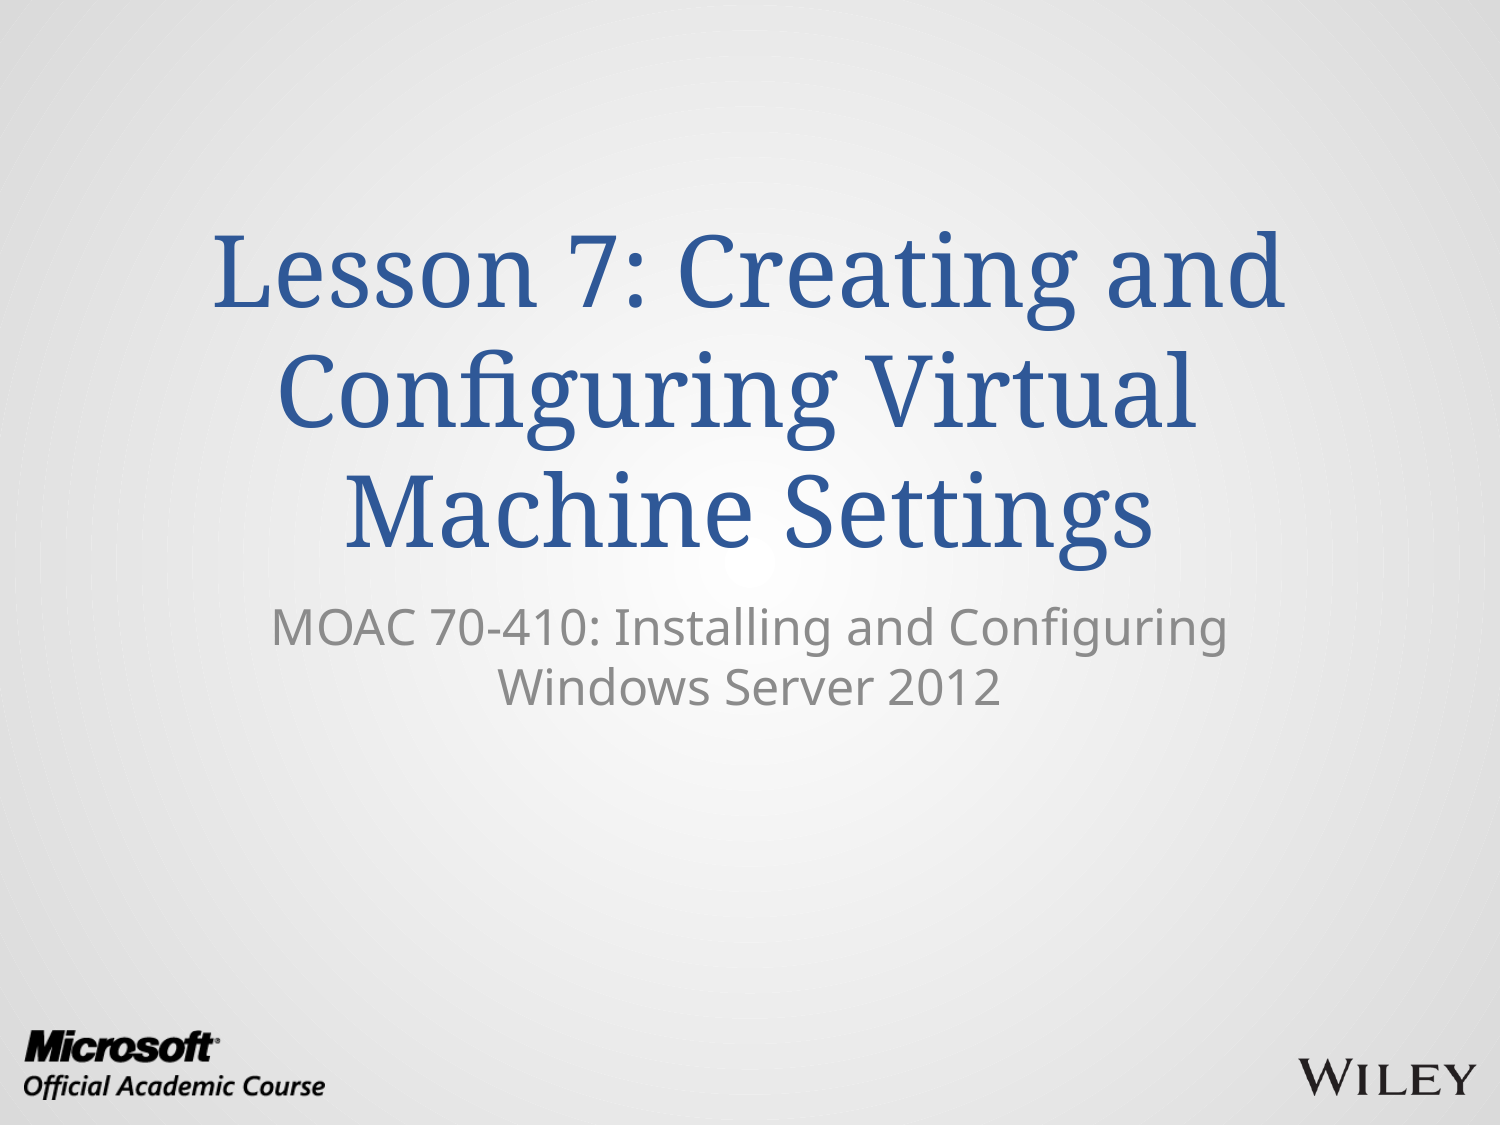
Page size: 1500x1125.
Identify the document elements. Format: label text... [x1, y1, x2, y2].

picture [24, 1030, 326, 1101]
subtitle MOAC 70-410: Installing and Configuring Windows Server 2012 [225, 587, 1275, 788]
title Lesson 7: Creating and Configuring Virtual Machine Settings [112, 200, 1388, 575]
picture [1268, 1029, 1500, 1125]
